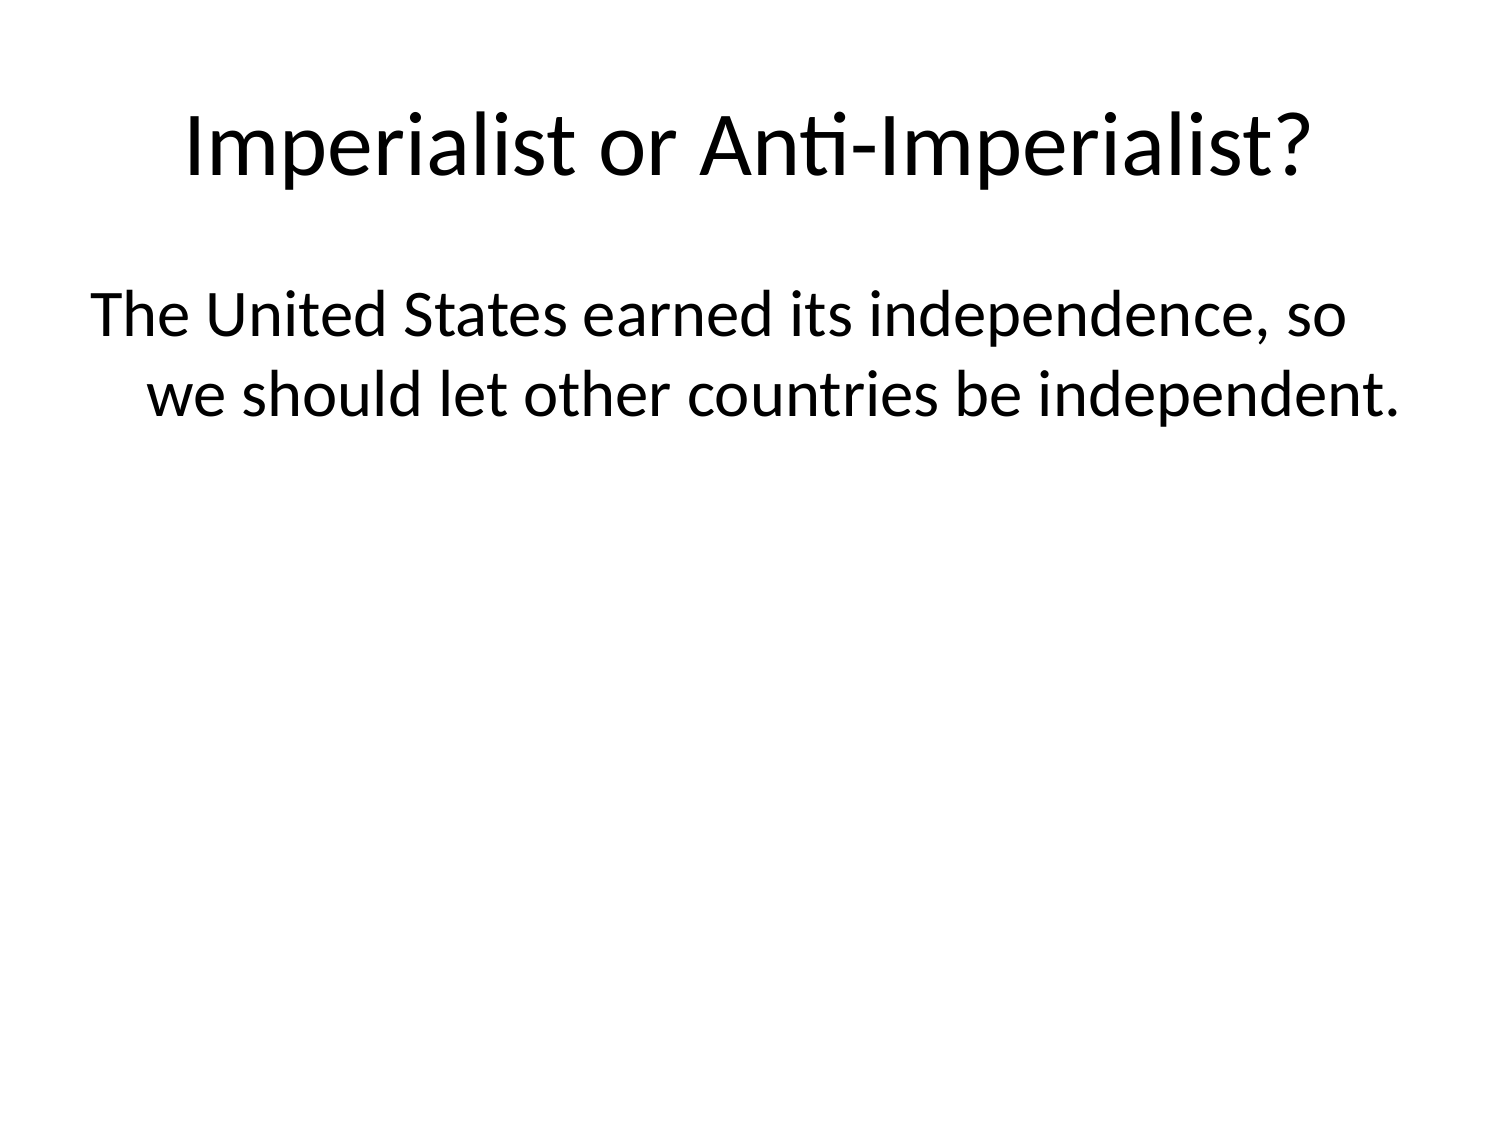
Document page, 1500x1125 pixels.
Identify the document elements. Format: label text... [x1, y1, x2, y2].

title Imperialist or Anti-Imperialist? [75, 45, 1425, 233]
list The United States earned its independence, so we should let other countries be independent. [75, 262, 1425, 1005]
